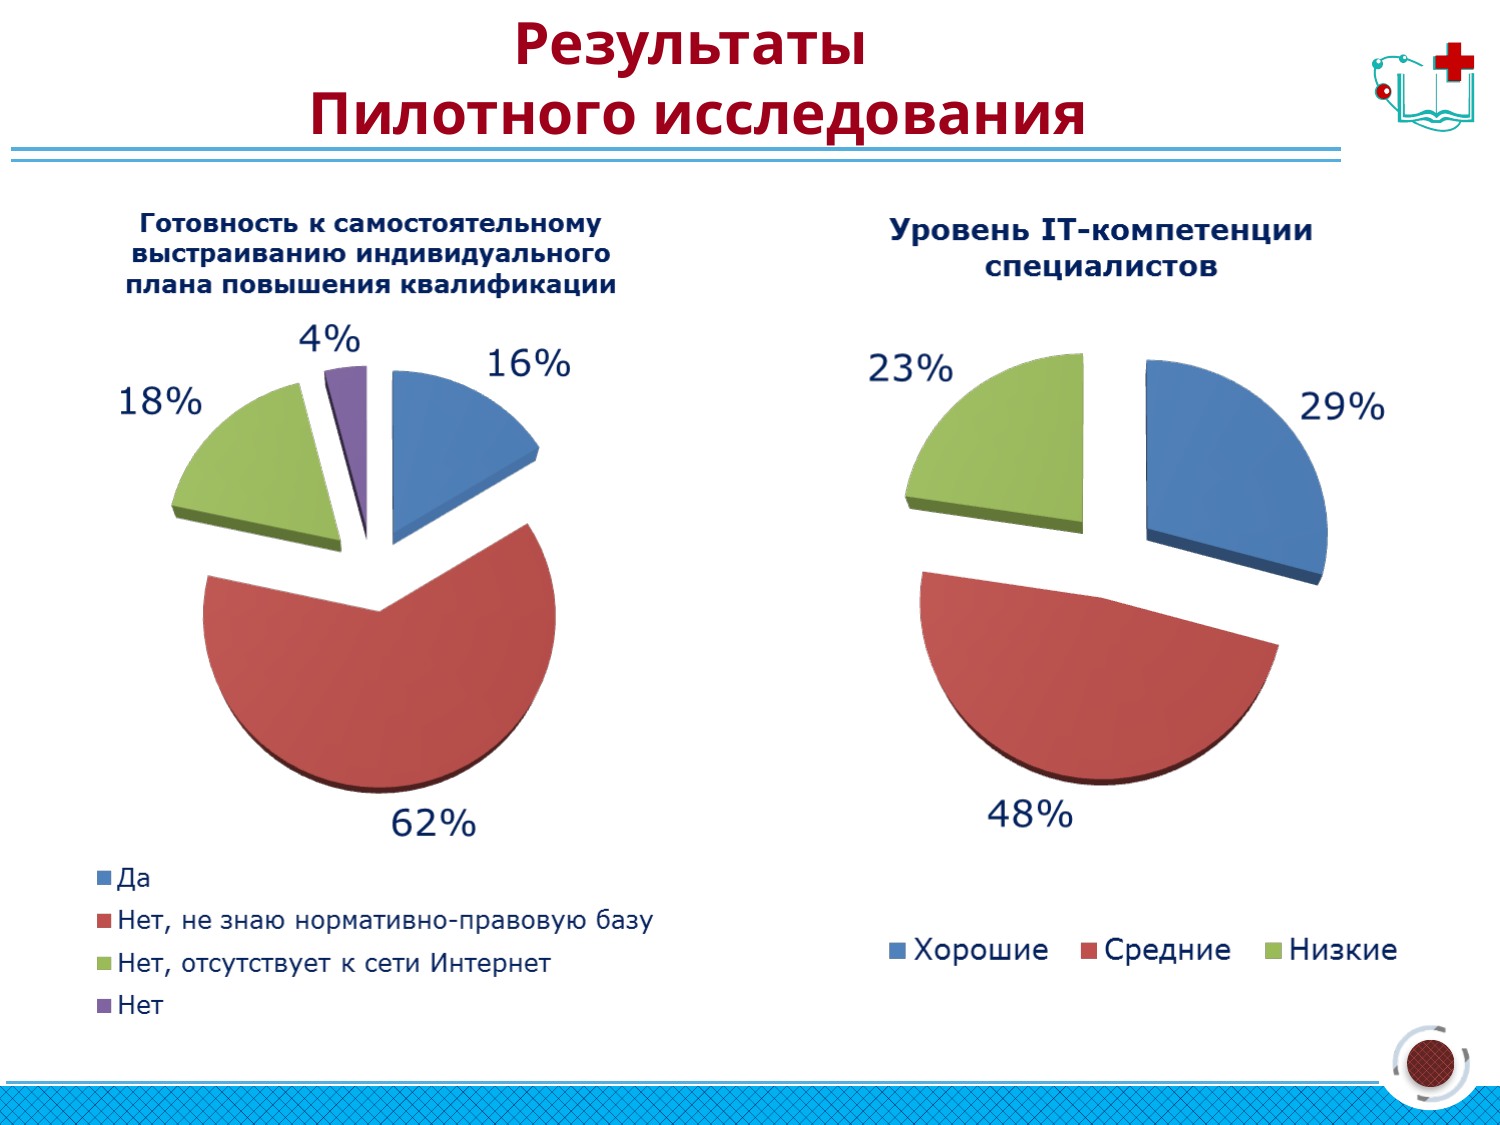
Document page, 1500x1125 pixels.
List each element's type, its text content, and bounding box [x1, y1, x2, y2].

title Результаты Пилотного исследования [35, 19, 1362, 133]
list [741, 187, 1462, 1049]
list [17, 184, 726, 1046]
